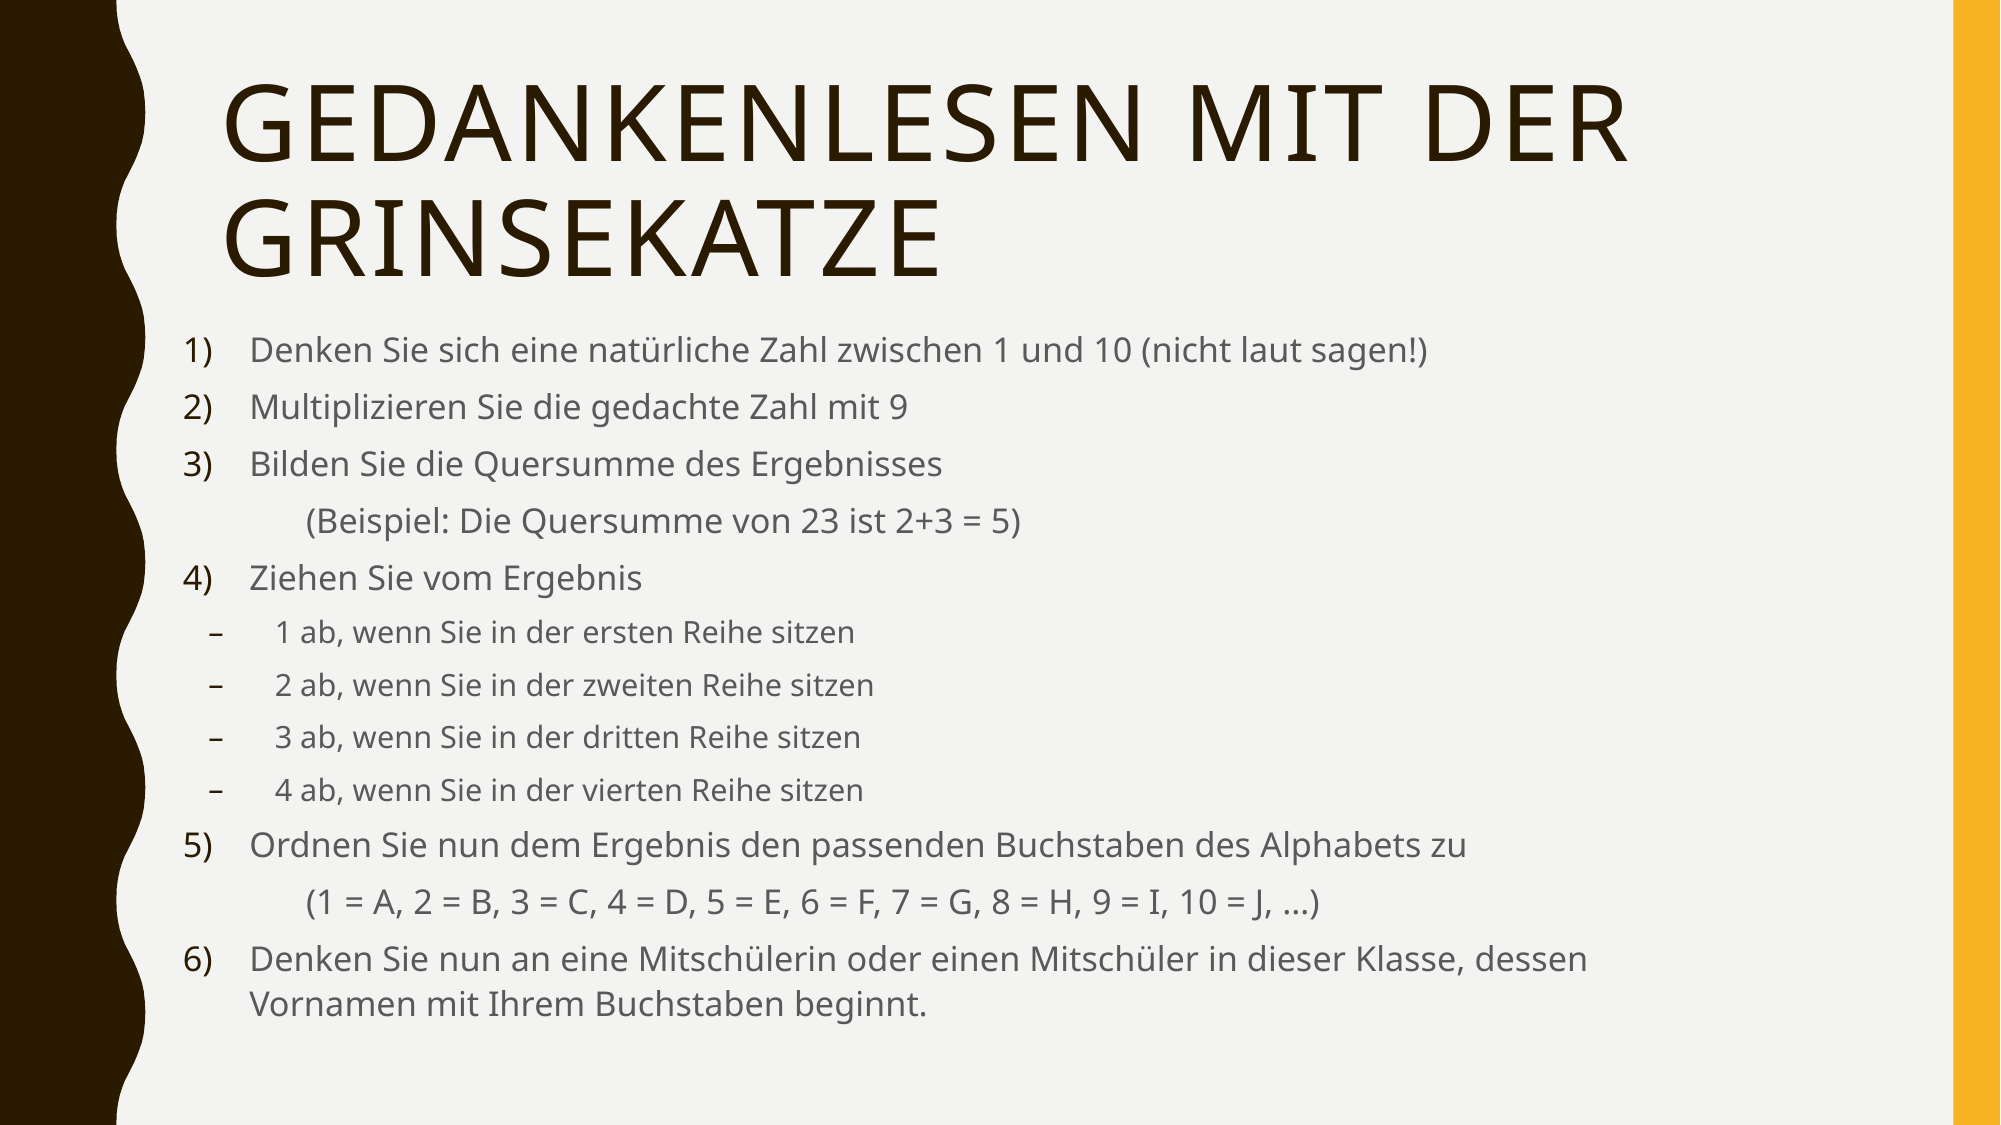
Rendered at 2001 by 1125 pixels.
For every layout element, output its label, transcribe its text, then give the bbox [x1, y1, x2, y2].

list Denken Sie sich eine natürliche Zahl zwischen 1 und 10 (nicht laut sagen!) Multiplizieren Sie die gedachte Zahl mit 9 Bilden Sie die Quersumme des Ergebnisses (Beispiel: Die Quersumme von 23 ist 2+3 = 5) Ziehen Sie vom Ergebnis 1 ab, wenn Sie in der ersten Reihe sitzen 2 ab, wenn Sie in der zweiten Reihe sitzen 3 ab, wenn Sie in der dritten Reihe sitzen 4 ab, wenn Sie in der vierten Reihe sitzen Ordnen Sie nun dem Ergebnis den passenden Buchstaben des Alphabets zu (1 = A, 2 = B, 3 = C, 4 = D, 5 = E, 6 = F, 7 = G, 8 = H, 9 = I, 10 = J, …) Denken Sie nun an eine Mitschülerin oder einen Mitschüler in dieser Klasse, dessen Vornamen mit Ihrem Buchstaben beginnt. [168, 317, 1763, 1035]
title Gedankenlesen mit der Grinsekatze [205, 62, 1875, 308]
